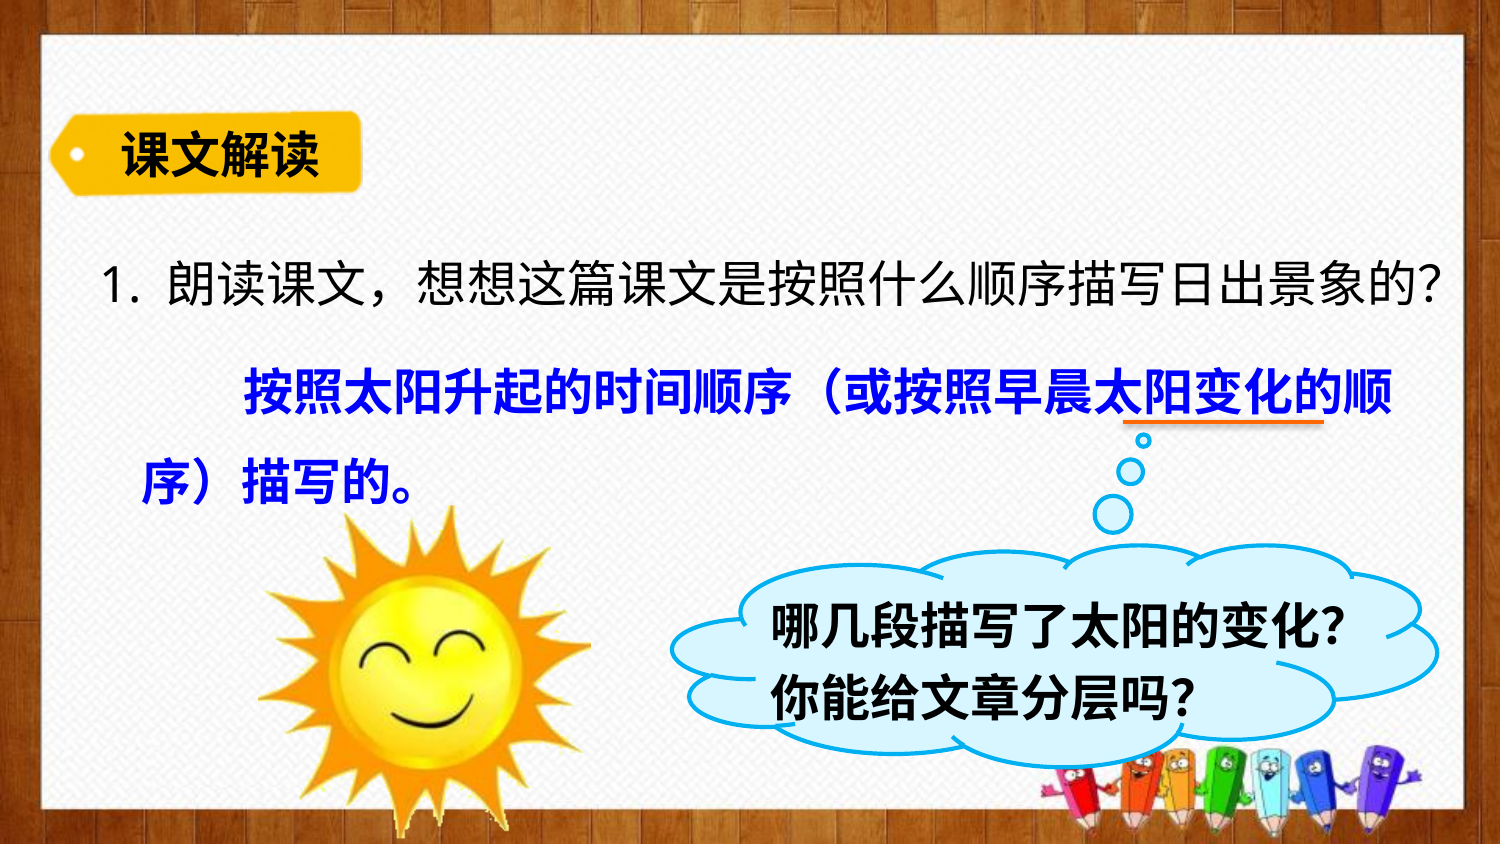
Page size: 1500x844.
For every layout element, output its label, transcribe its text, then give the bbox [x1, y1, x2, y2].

text_box 哪几段描写了太阳的变化？你能给文章分层吗？ [755, 575, 1384, 735]
text_box 1. 朗读课文，想想这篇课文是按照什么顺序描写日出景象的？ [88, 216, 1437, 318]
picture [0, 0, 1500, 844]
text_box [1135, 432, 1152, 449]
text_box [779, 543, 1374, 575]
text_box [1116, 457, 1146, 487]
text_box 按照太阳升起的时间顺序（或按照早晨太阳变化的顺序）描写的。 [126, 323, 1450, 519]
text_box [669, 586, 755, 729]
text_box [1092, 493, 1134, 535]
text_box [784, 735, 1290, 770]
text_box [1384, 577, 1440, 695]
